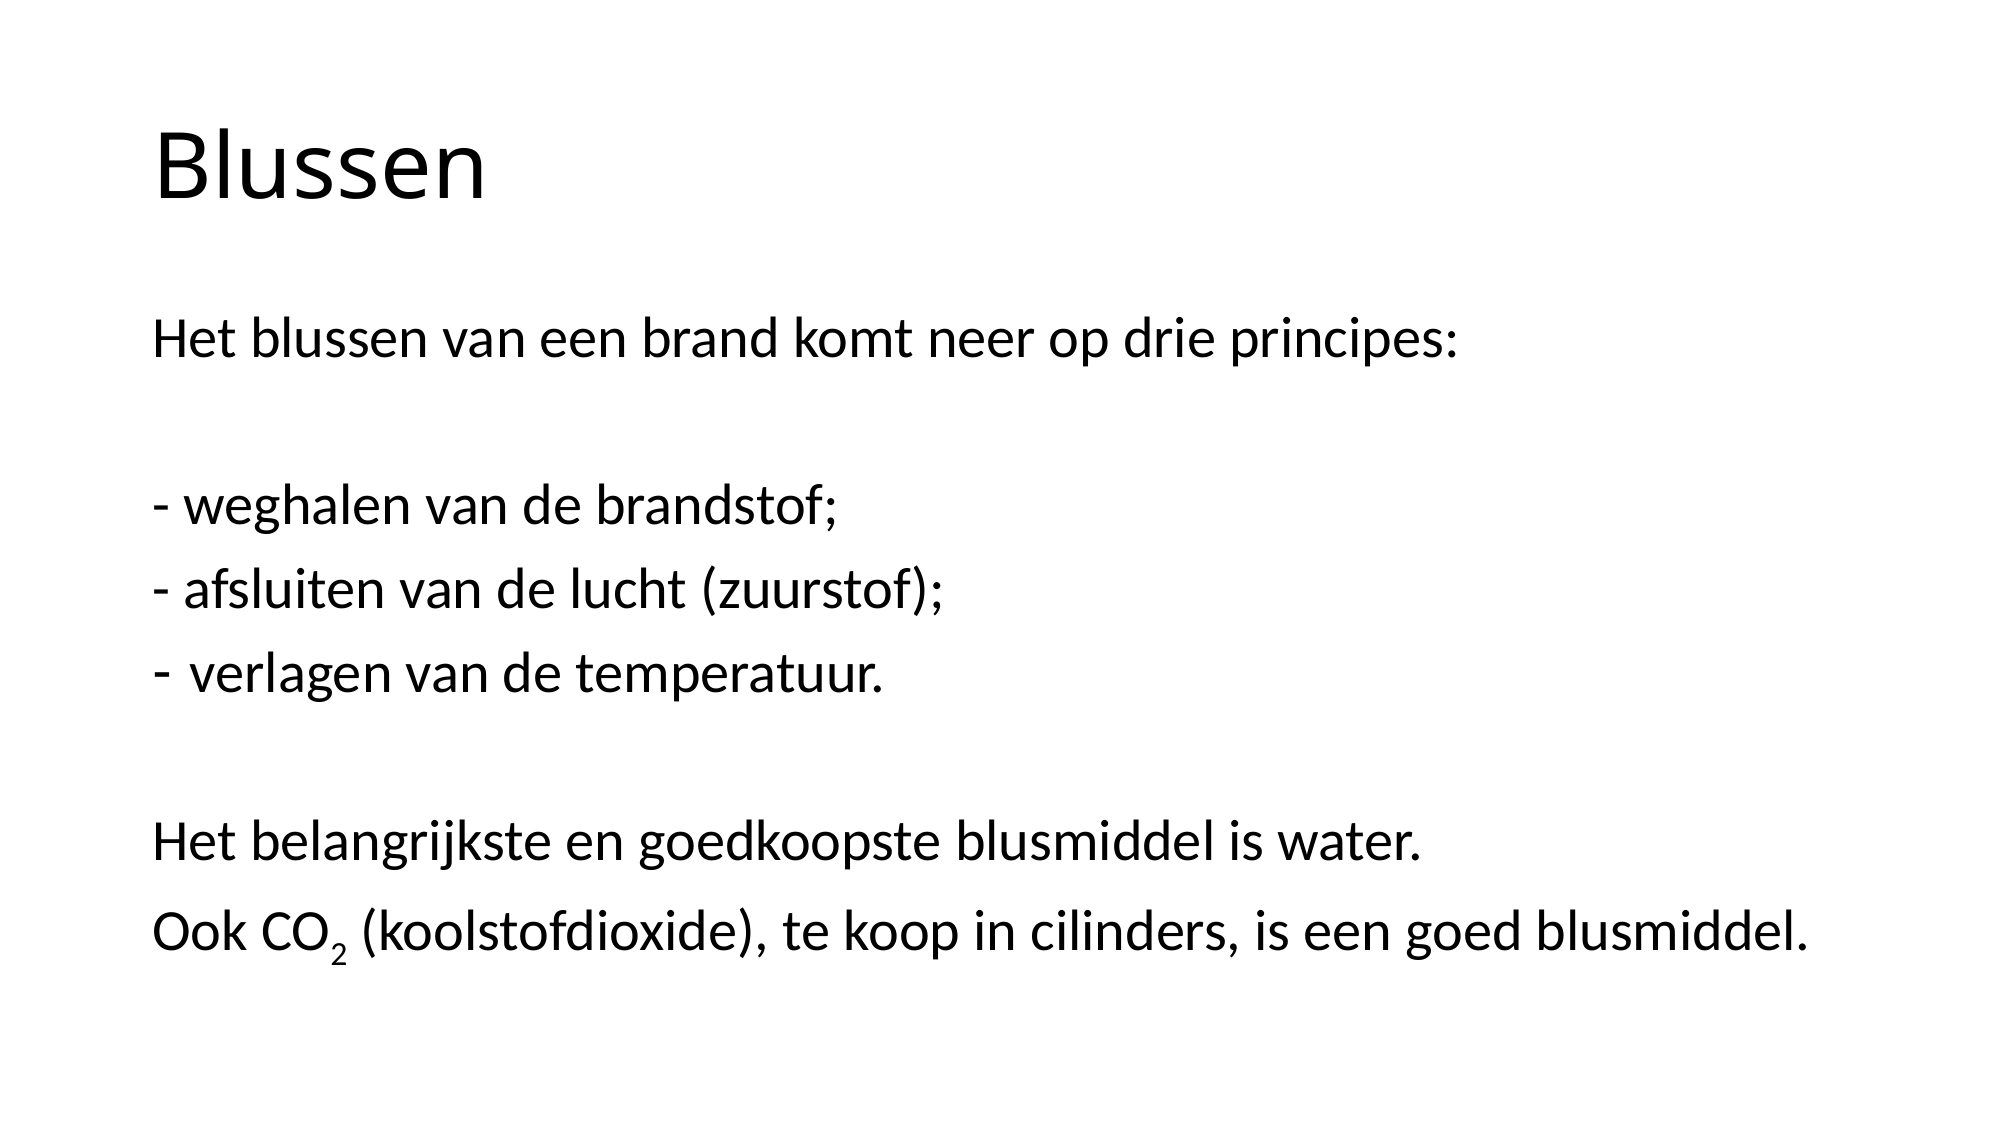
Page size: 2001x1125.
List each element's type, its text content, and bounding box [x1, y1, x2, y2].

title Blussen [137, 59, 1863, 278]
list Het blussen van een brand komt neer op drie principes: - weghalen van de brandstof; - afsluiten van de lucht (zuurstof); verlagen van de temperatuur. Het belangrijkste en goedkoopste blusmiddel is water. Ook CO2 (koolstofdioxide), te koop in cilinders, is een goed blusmiddel. [137, 299, 1863, 1014]
